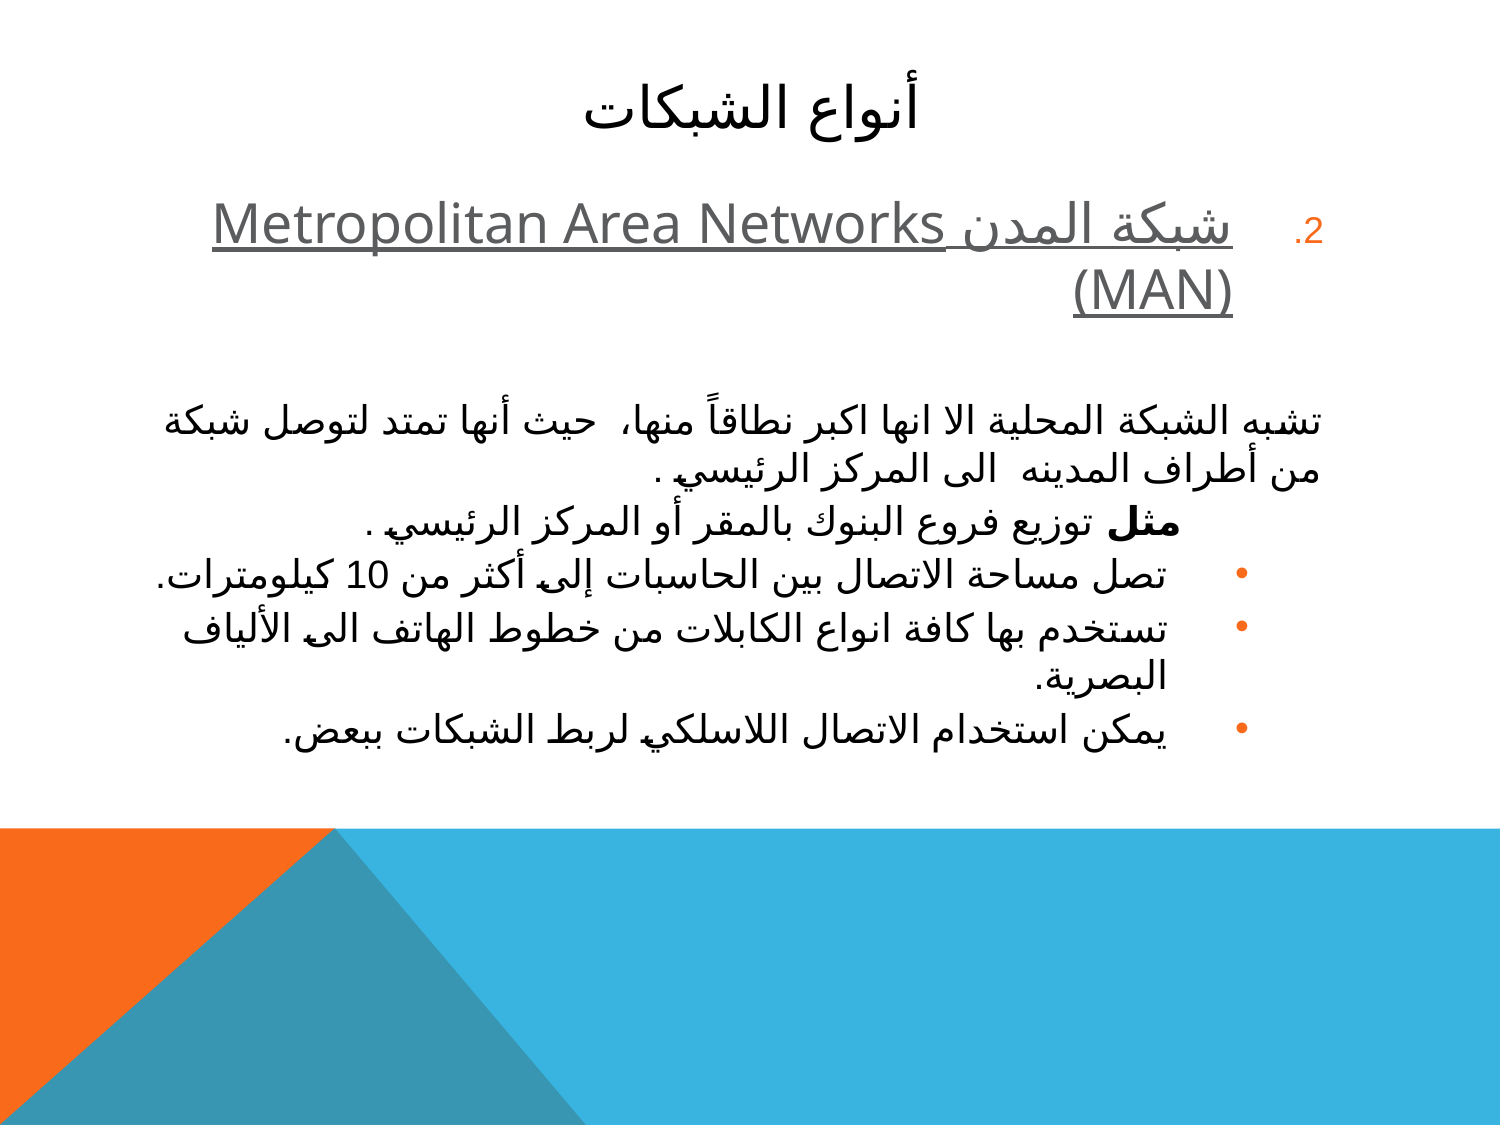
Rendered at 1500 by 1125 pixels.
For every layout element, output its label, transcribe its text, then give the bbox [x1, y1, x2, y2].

title أنواع الشبكات [135, 60, 1369, 150]
list شبكة المدن Metropolitan Area Networks (MAN) تشبه الشبكة المحلية الا انها اكبر نطاقاً منها، حيث أنها تمتد لتوصل شبكة من أطراف المدينه الى المركز الرئيسي . مثل توزيع فروع البنوك بالمقر أو المركز الرئيسي . تصل مساحة الاتصال بين الحاسبات إلى أكثر من 10 كيلومترات. تستخدم بها كافة انواع الكابلات من خطوط الهاتف الى الألياف البصرية. يمكن استخدام الاتصال اللاسلكي لربط الشبكات ببعض. [135, 180, 1369, 768]
